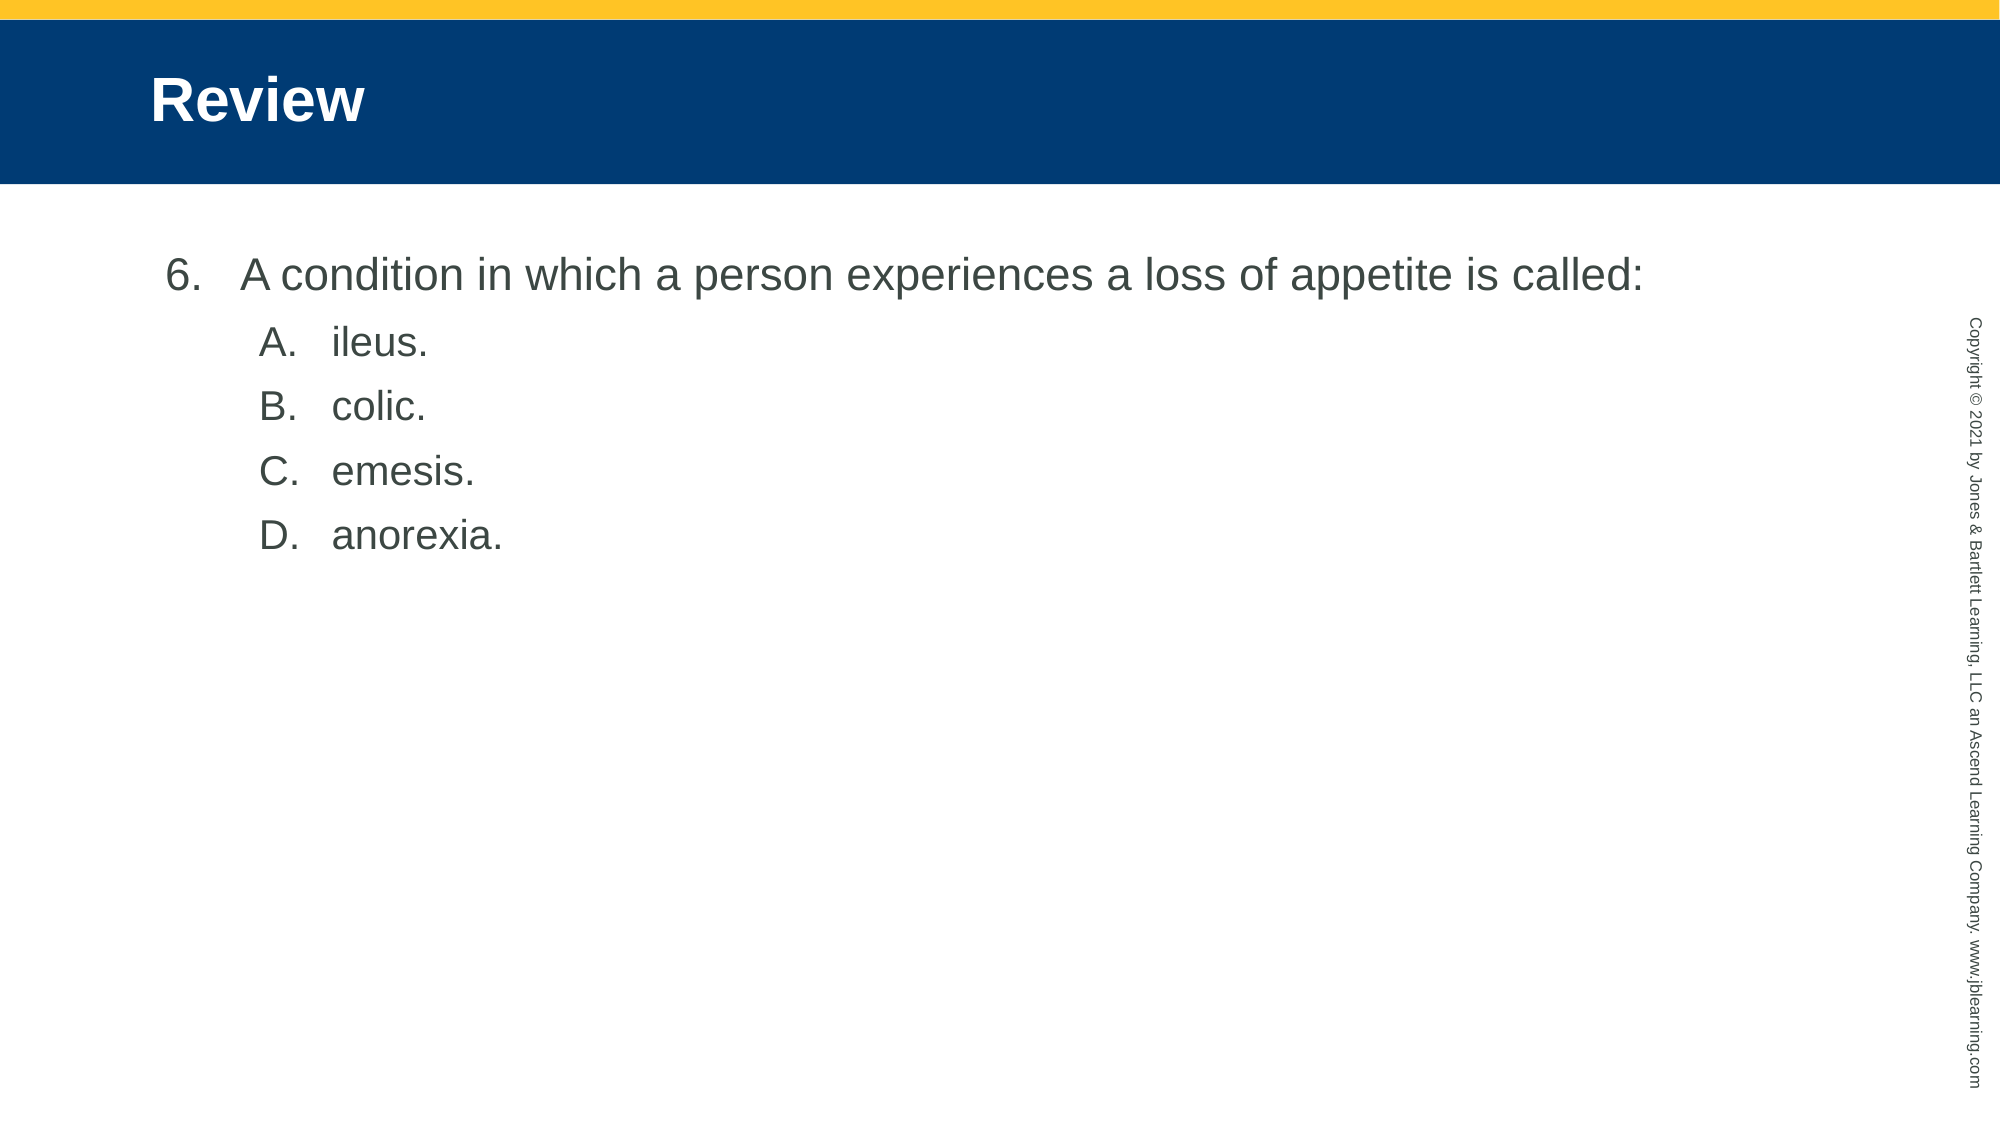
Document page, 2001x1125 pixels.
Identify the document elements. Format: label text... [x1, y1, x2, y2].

title Review [0, 19, 2000, 185]
list A condition in which a person experiences a loss of appetite is called: ileus. colic. emesis. anorexia. [150, 237, 1850, 1025]
